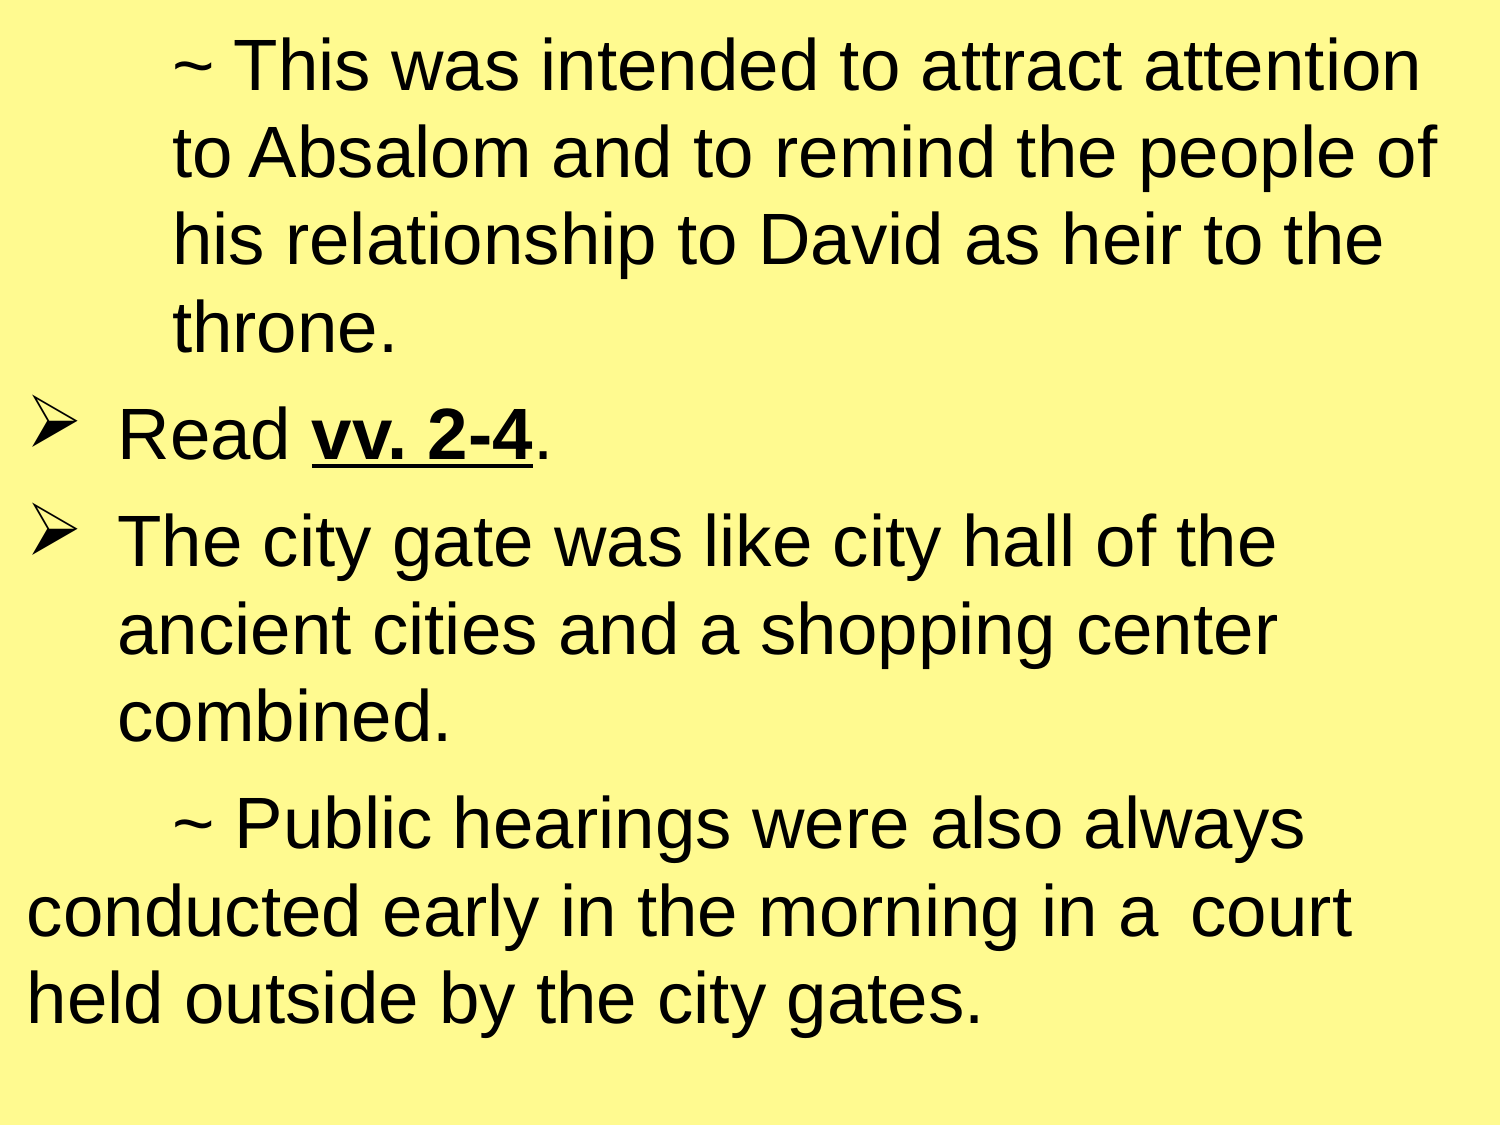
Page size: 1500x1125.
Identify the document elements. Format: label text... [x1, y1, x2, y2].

subtitle ~ This was intended to attract attention to Absalom and to remind the people of his relationship to David as heir to the throne. Read vv. 2-4. The city gate was like city hall of the ancient cities and a shopping center combined. ~ Public hearings were also always conducted early in the morning in a court held outside by the city gates. [11, 10, 1484, 1115]
